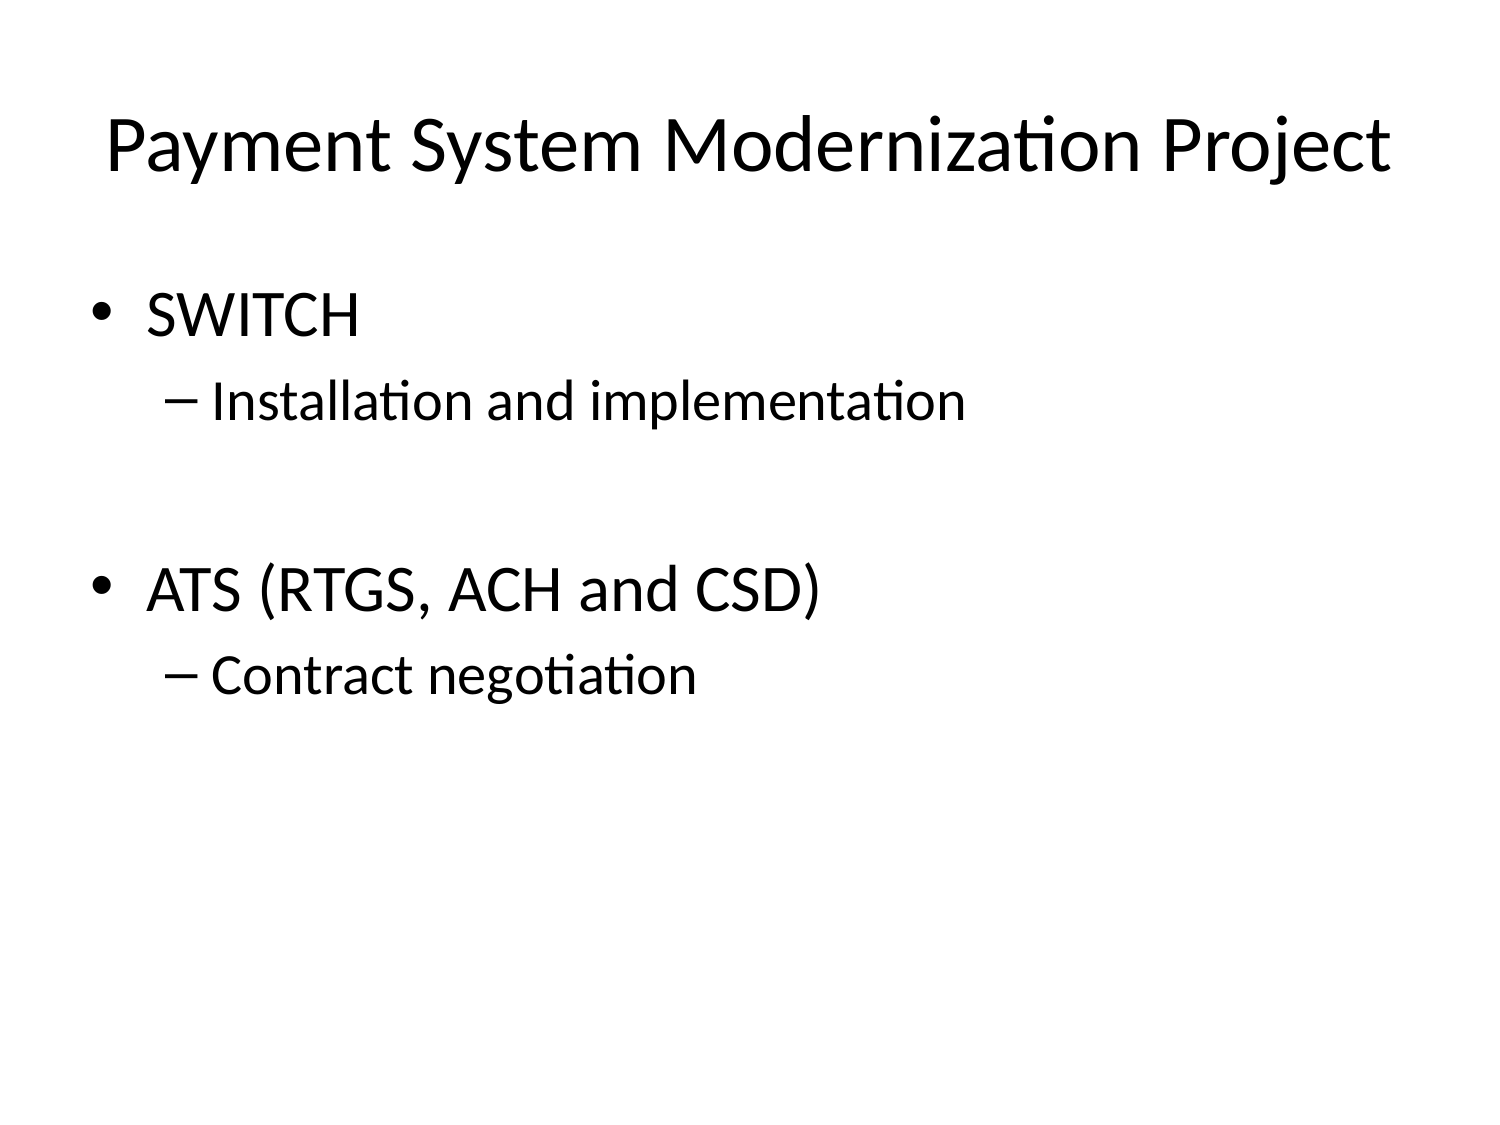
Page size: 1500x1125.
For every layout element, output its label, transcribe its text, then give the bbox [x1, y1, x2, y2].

list SWITCH Installation and implementation ATS (RTGS, ACH and CSD) Contract negotiation [75, 262, 1425, 1005]
title Payment System Modernization Project [75, 45, 1425, 233]
